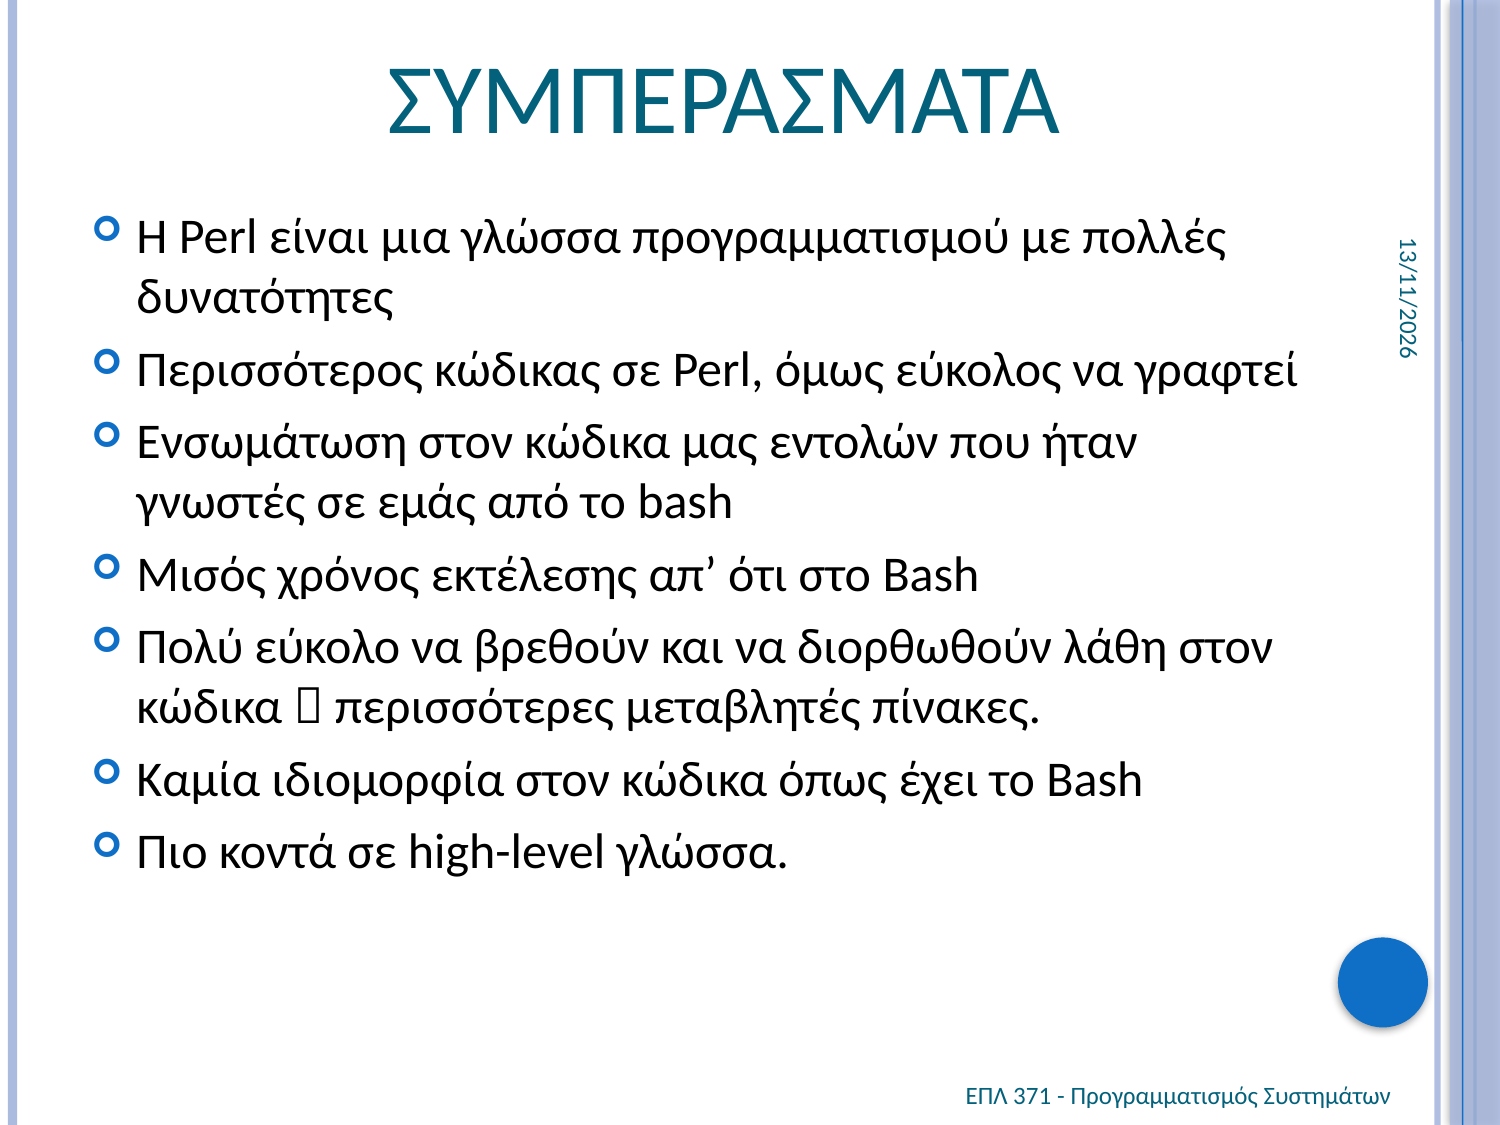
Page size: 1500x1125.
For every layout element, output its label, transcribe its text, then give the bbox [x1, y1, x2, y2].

list Η Perl είναι μια γλώσσα προγραμματισμού με πολλές δυνατότητες Περισσότερος κώδικας σε Perl, όμως εύκολος να γραφτεί Ενσωμάτωση στον κώδικα μας εντολών που ήταν γνωστές σε εμάς από το bash Μισός χρόνος εκτέλεσης απ’ ότι στο Bash Πολύ εύκολο να βρεθούν και να διορθωθούν λάθη στον κώδικα  περισσότερες μεταβλητές πίνακες. Καμία ιδιομορφία στον κώδικα όπως έχει το Bash Πιο κοντά σε high-level γλώσσα. [76, 196, 1317, 1059]
title ΣΥΜΠΕΡΑΣΜΑΤΑ [218, 0, 1230, 161]
footer ΕΠΛ 371 - Προγραμματισμός Συστημάτων [950, 1065, 1476, 1125]
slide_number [1378, 43, 1442, 374]
